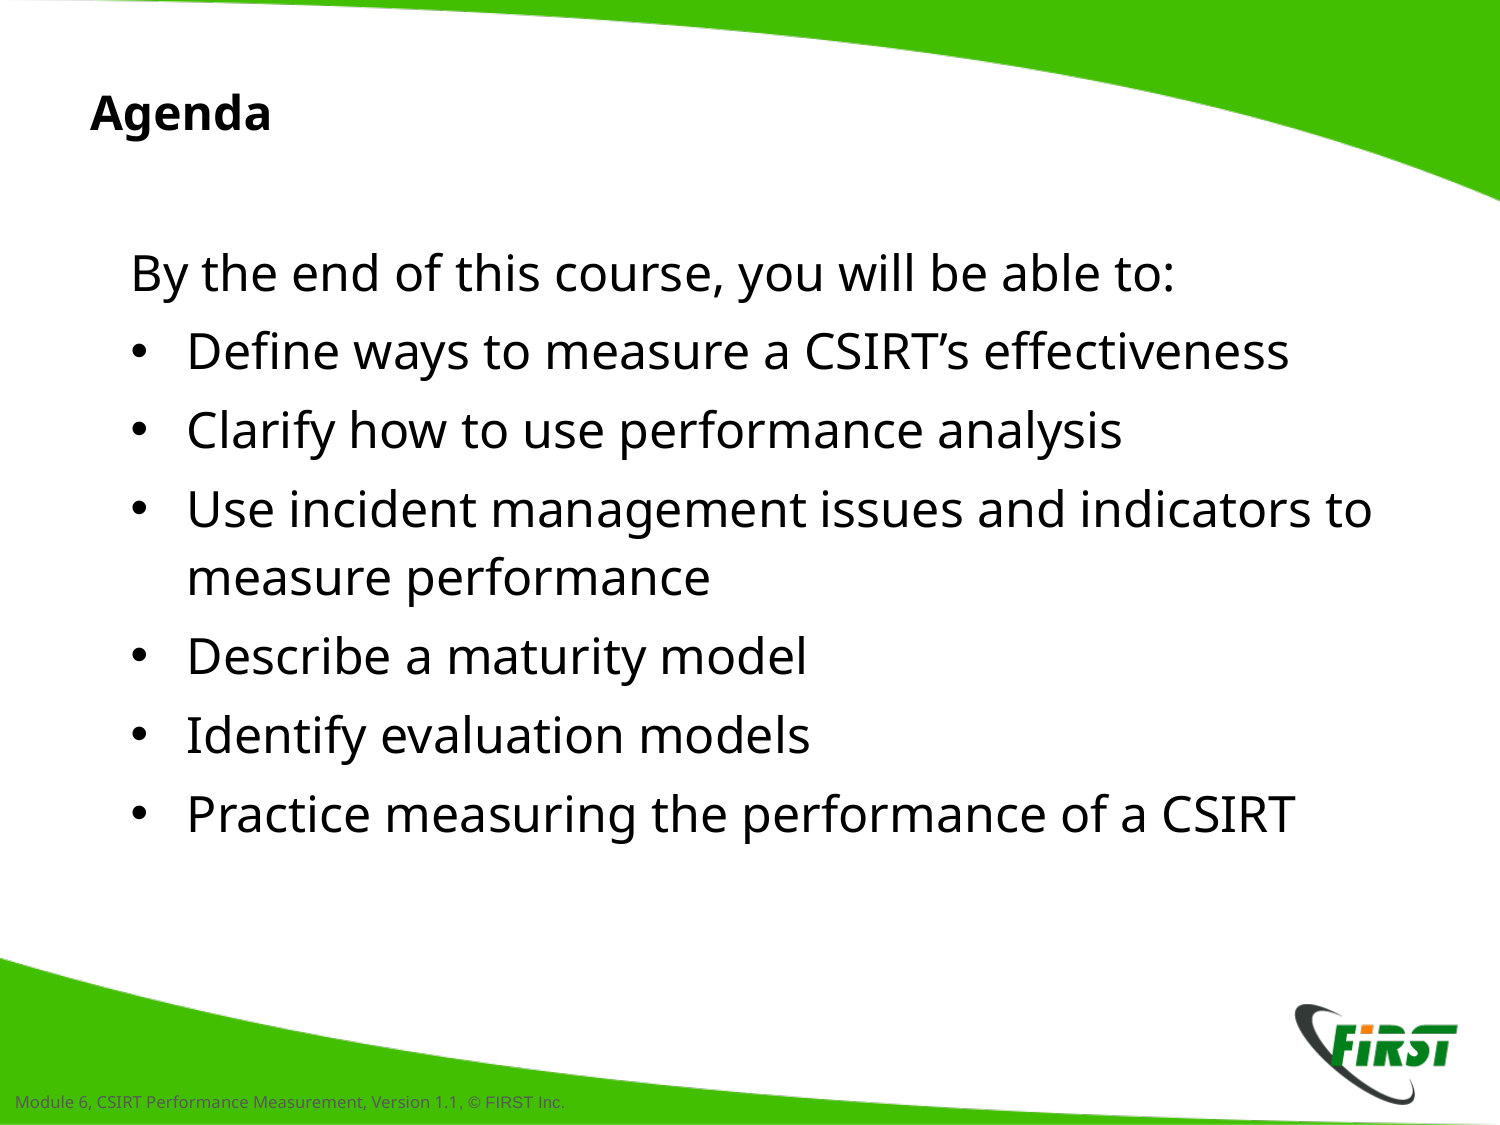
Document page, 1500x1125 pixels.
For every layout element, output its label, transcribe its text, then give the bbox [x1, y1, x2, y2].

title Agenda [75, 80, 1425, 149]
list By the end of this course, you will be able to: Define ways to measure a CSIRT’s effectiveness Clarify how to use performance analysis Use incident management issues and indicators to measure performance Describe a maturity model Identify evaluation models Practice measuring the performance of a CSIRT [59, 225, 1447, 932]
picture [0, 0, 1500, 1125]
